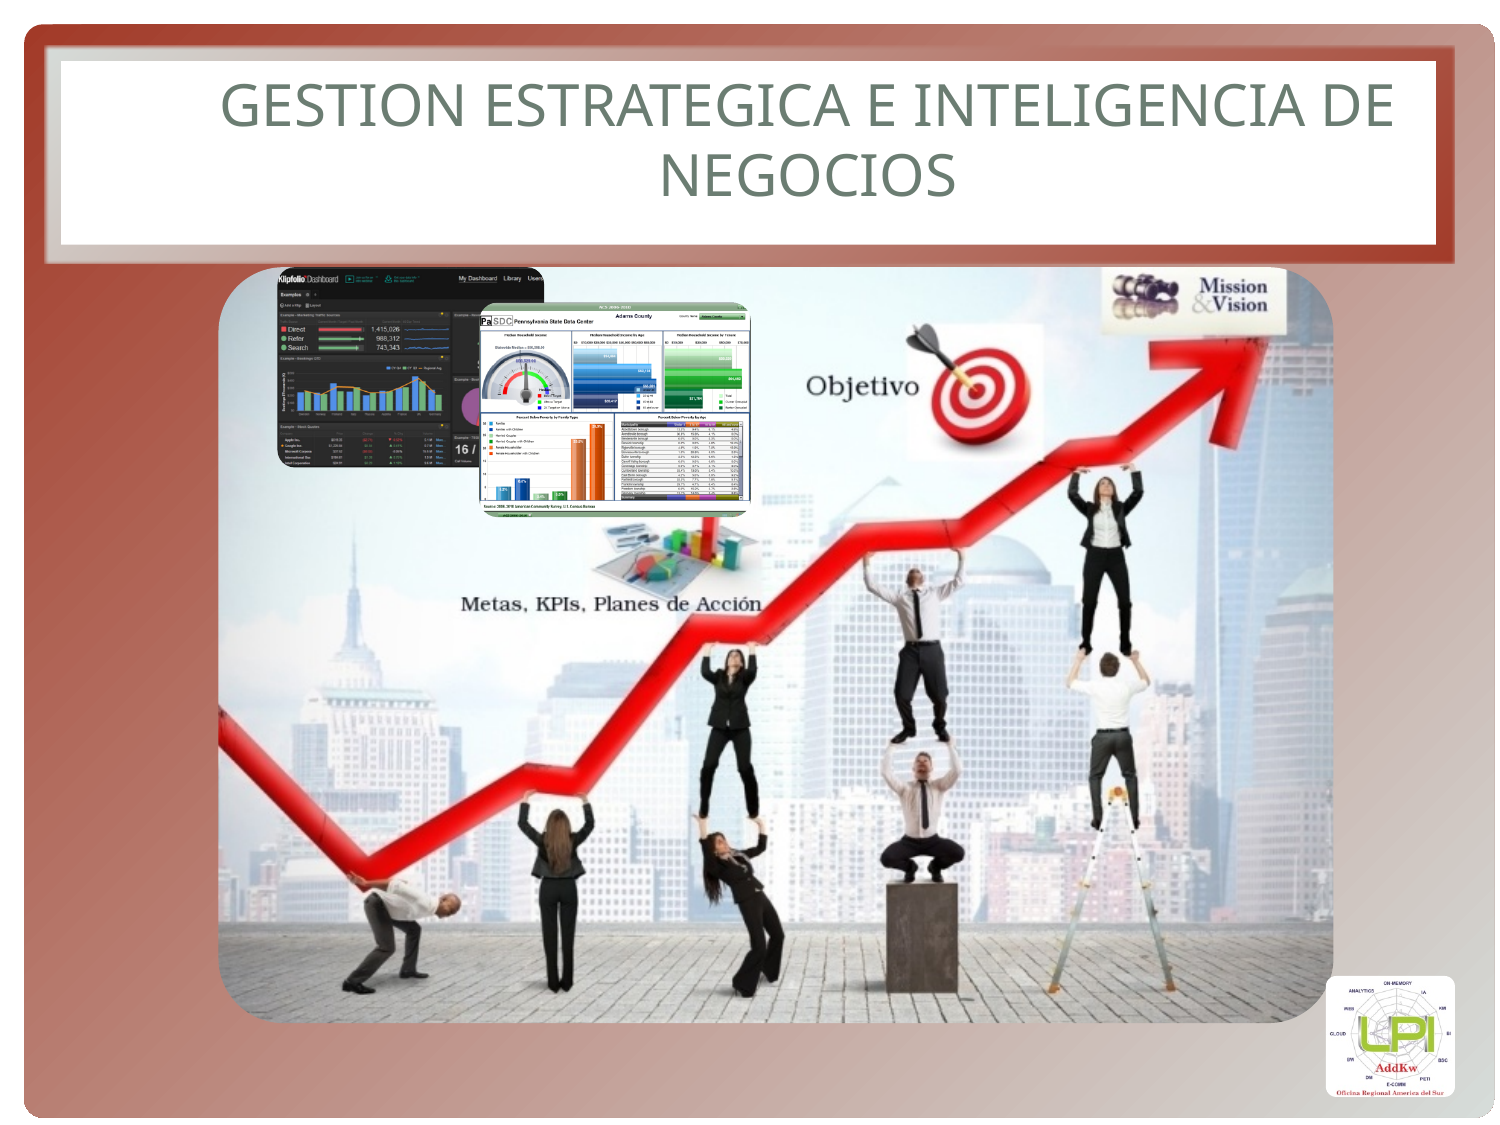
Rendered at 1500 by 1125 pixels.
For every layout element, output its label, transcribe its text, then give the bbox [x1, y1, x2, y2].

picture [218, 266, 1456, 1098]
text_box Gestion estrategica e inteligencia de negocios [179, 61, 1436, 244]
